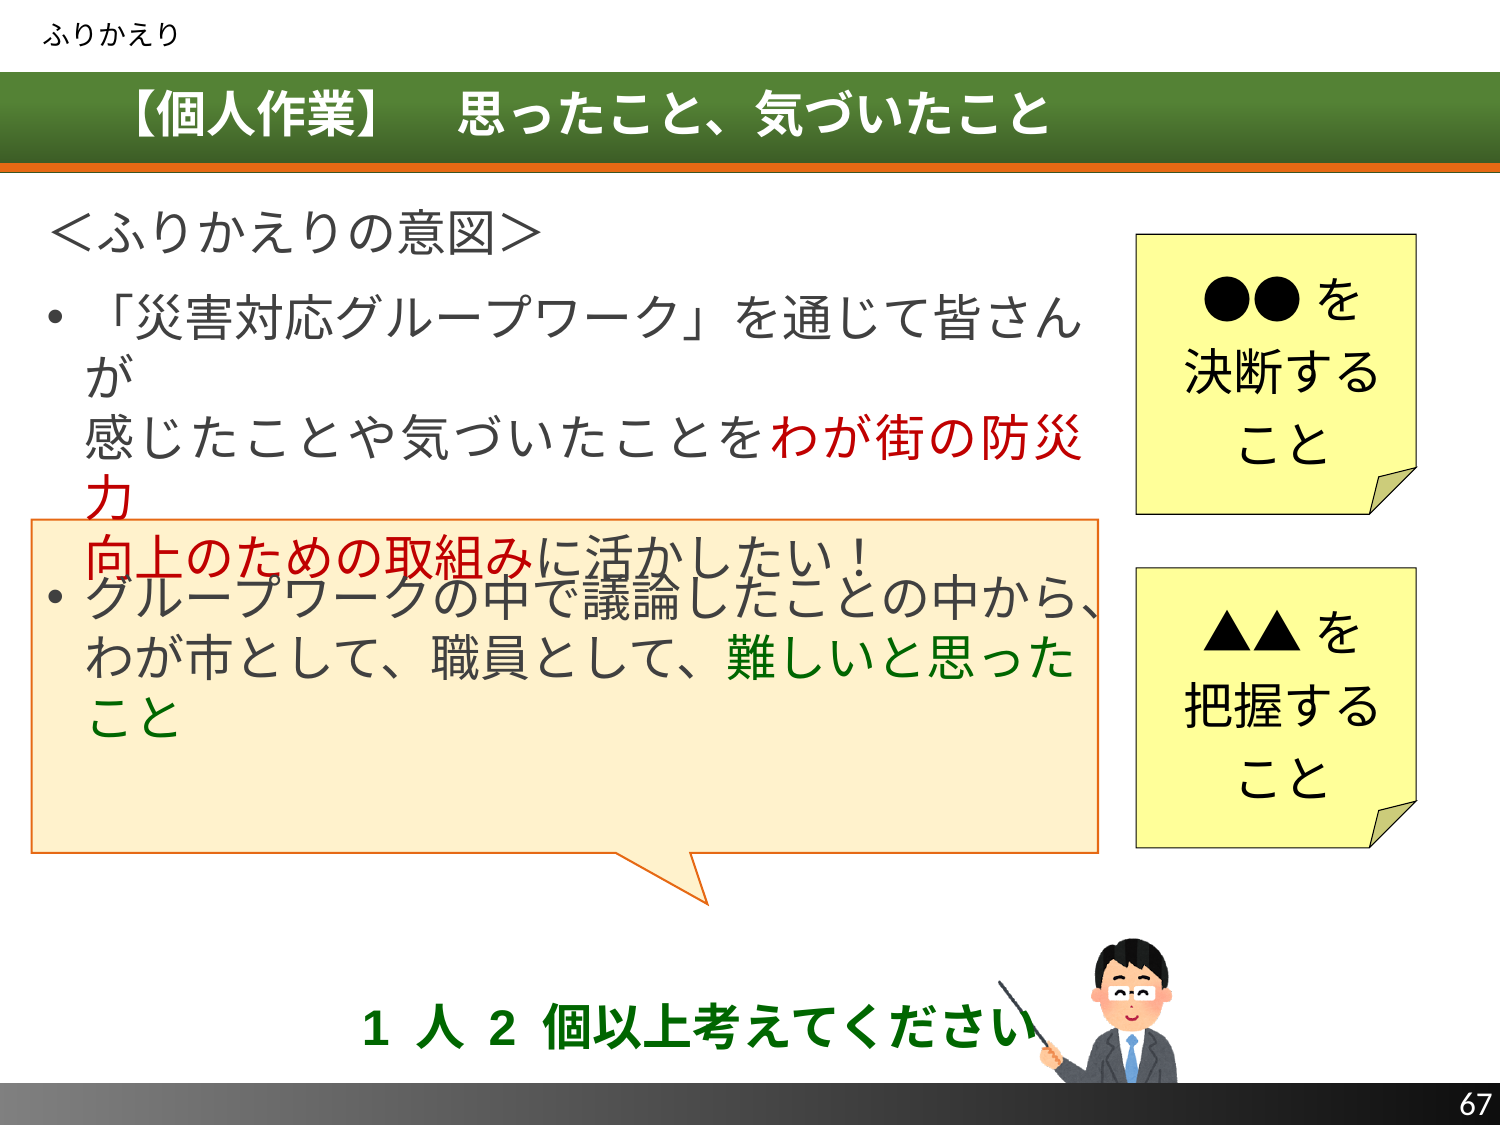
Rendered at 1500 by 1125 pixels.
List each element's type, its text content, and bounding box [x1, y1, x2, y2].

picture [971, 928, 1212, 1083]
text_box ▲▲を 把握する こと [1135, 567, 1418, 849]
text_box グループワークの中で議論したことの中から、わが市として、職員として、難しいと思ったこと [31, 558, 1098, 836]
text_box 1 人 2 個以上考えてください [347, 987, 971, 1063]
text_box ●●を 決断する こと [1135, 233, 1418, 515]
slide_number 67 [1170, 1072, 1500, 1125]
text_box ふりかえり [0, 14, 1336, 60]
text_box ＜ふりかえりの意図＞ 「災害対応グループワーク」を通じて皆さんが 感じたことや気づいたことをわが街の防災力 向上のための取組みに活かしたい！ [31, 193, 1098, 489]
title 【個人作業】 思ったこと、気づいたこと [41, 60, 1336, 173]
text_box [30, 518, 1100, 907]
